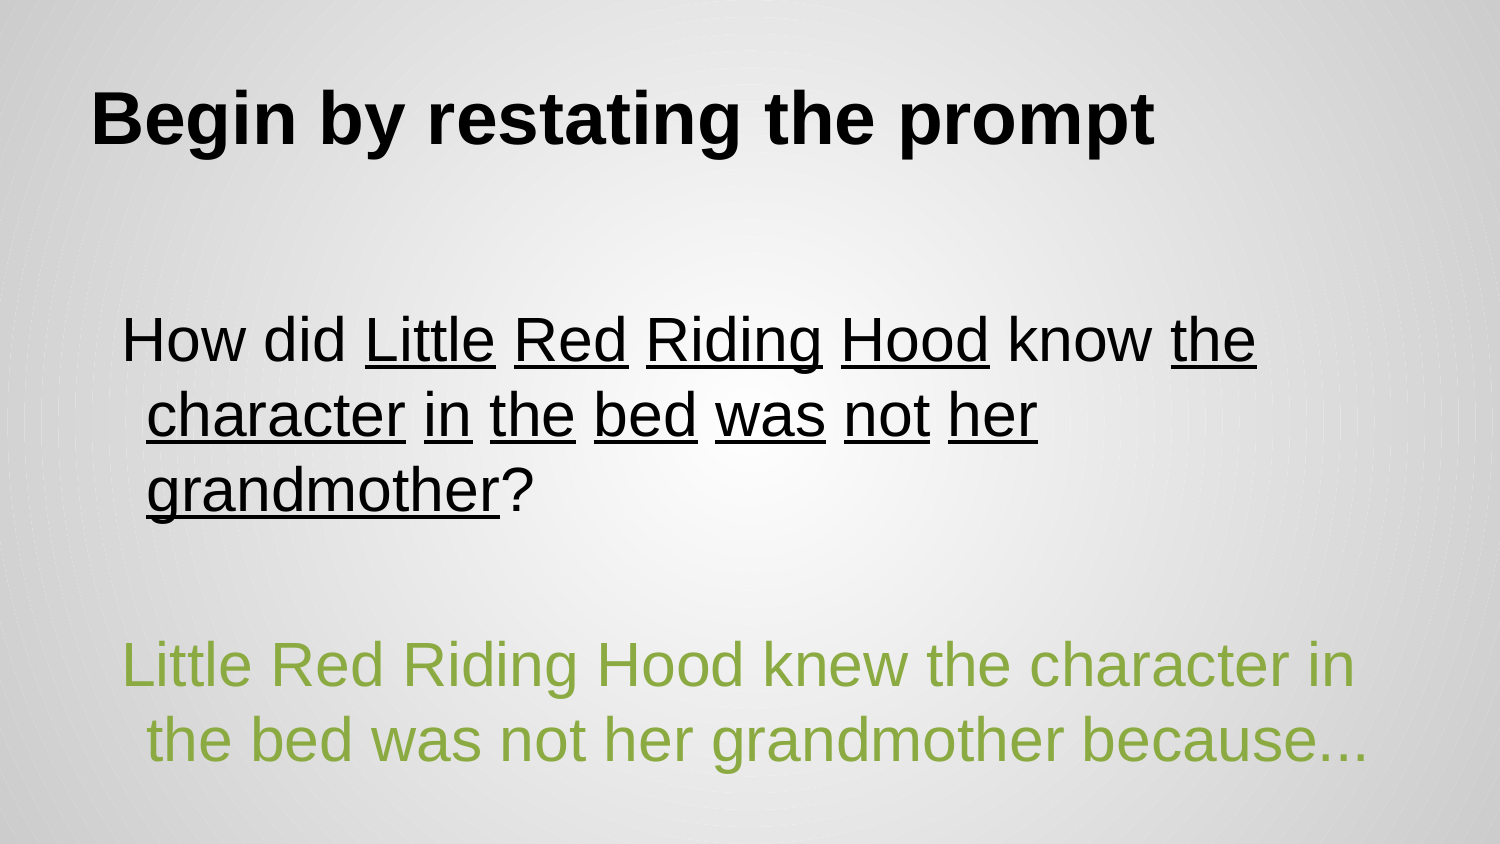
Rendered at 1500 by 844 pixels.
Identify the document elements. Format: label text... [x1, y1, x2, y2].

title Begin by restating the prompt [74, 33, 1426, 175]
list How did Little Red Riding Hood know the character in the bed was not her grandmother? Little Red Riding Hood knew the character in the bed was not her grandmother because... [74, 196, 1426, 809]
